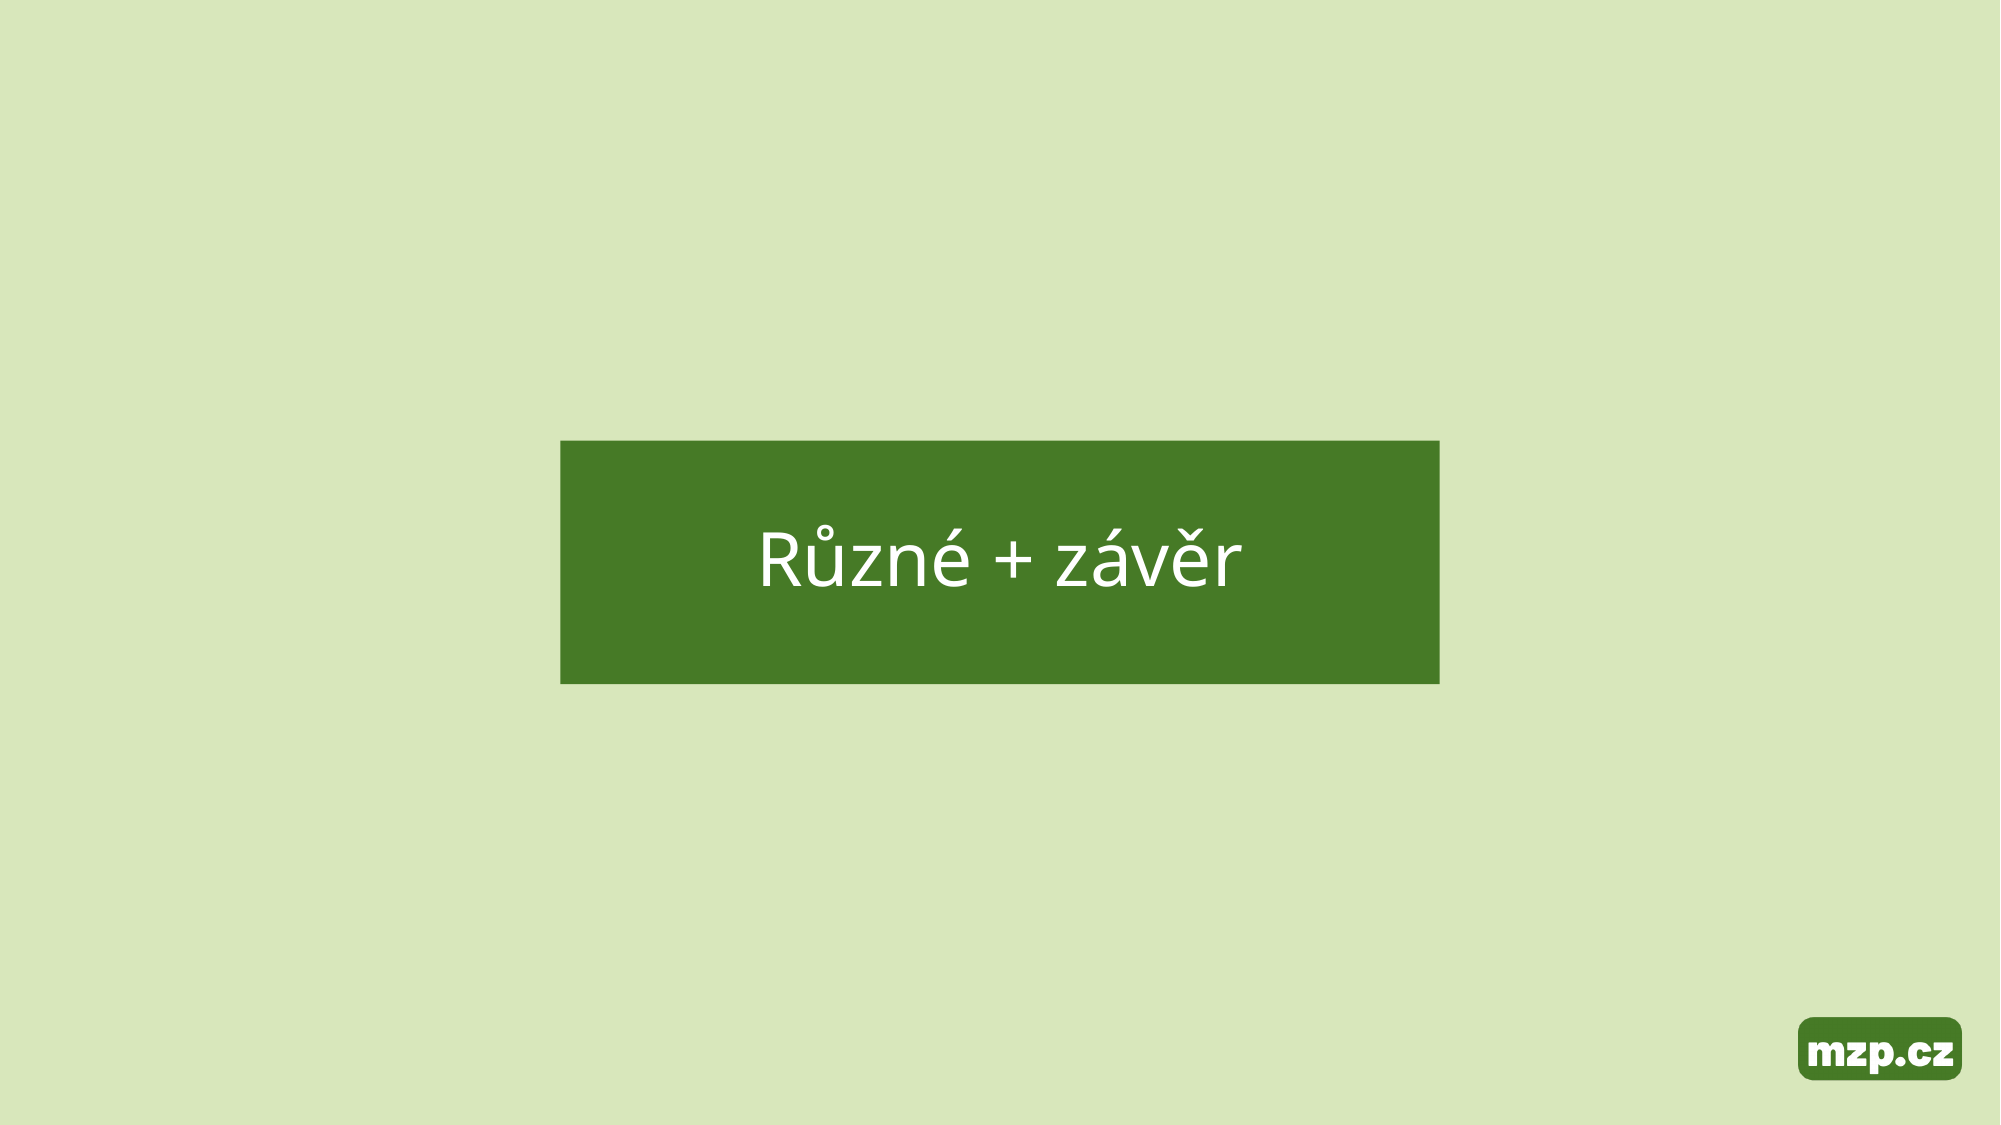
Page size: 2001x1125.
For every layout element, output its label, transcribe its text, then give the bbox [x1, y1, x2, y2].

title Různé + závěr [560, 440, 1440, 685]
picture [1767, 939, 1993, 1125]
